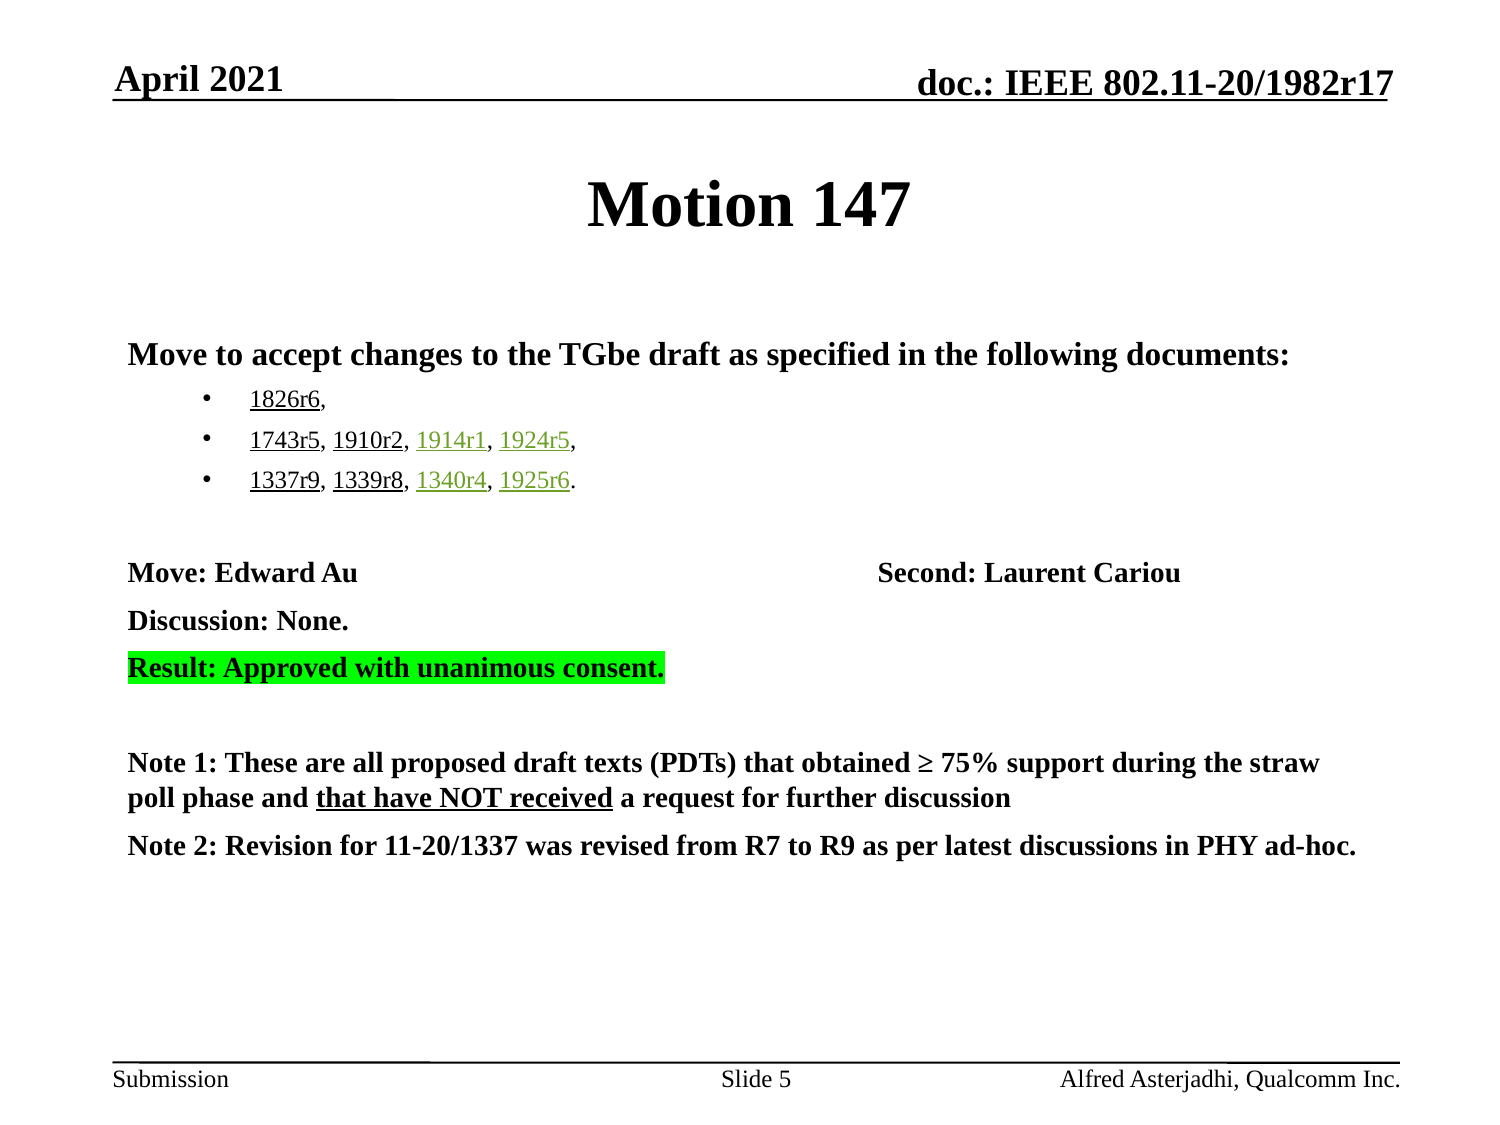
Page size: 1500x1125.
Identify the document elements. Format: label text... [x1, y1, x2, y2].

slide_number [114, 54, 423, 100]
footer Alfred Asterjadhi, Qualcomm Inc. [878, 1061, 1402, 1093]
title Motion 147 [112, 112, 1388, 288]
slide_number Slide 5 [712, 1061, 800, 1123]
list Move to accept changes to the TGbe draft as specified in the following documents: 1826r6, 1743r5, 1910r2, 1914r1, 1924r5, 1337r9, 1339r8, 1340r4, 1925r6. Move: Edward Au Second: Laurent Cariou Discussion: None. Result: Approved with unanimous consent. Note 1: These are all proposed draft texts (PDTs) that obtained ≥ 75% support during the straw poll phase and that have NOT received a request for further discussion Note 2: Revision for 11-20/1337 was revised from R7 to R9 as per latest discussions in PHY ad-hoc. [112, 324, 1388, 1051]
